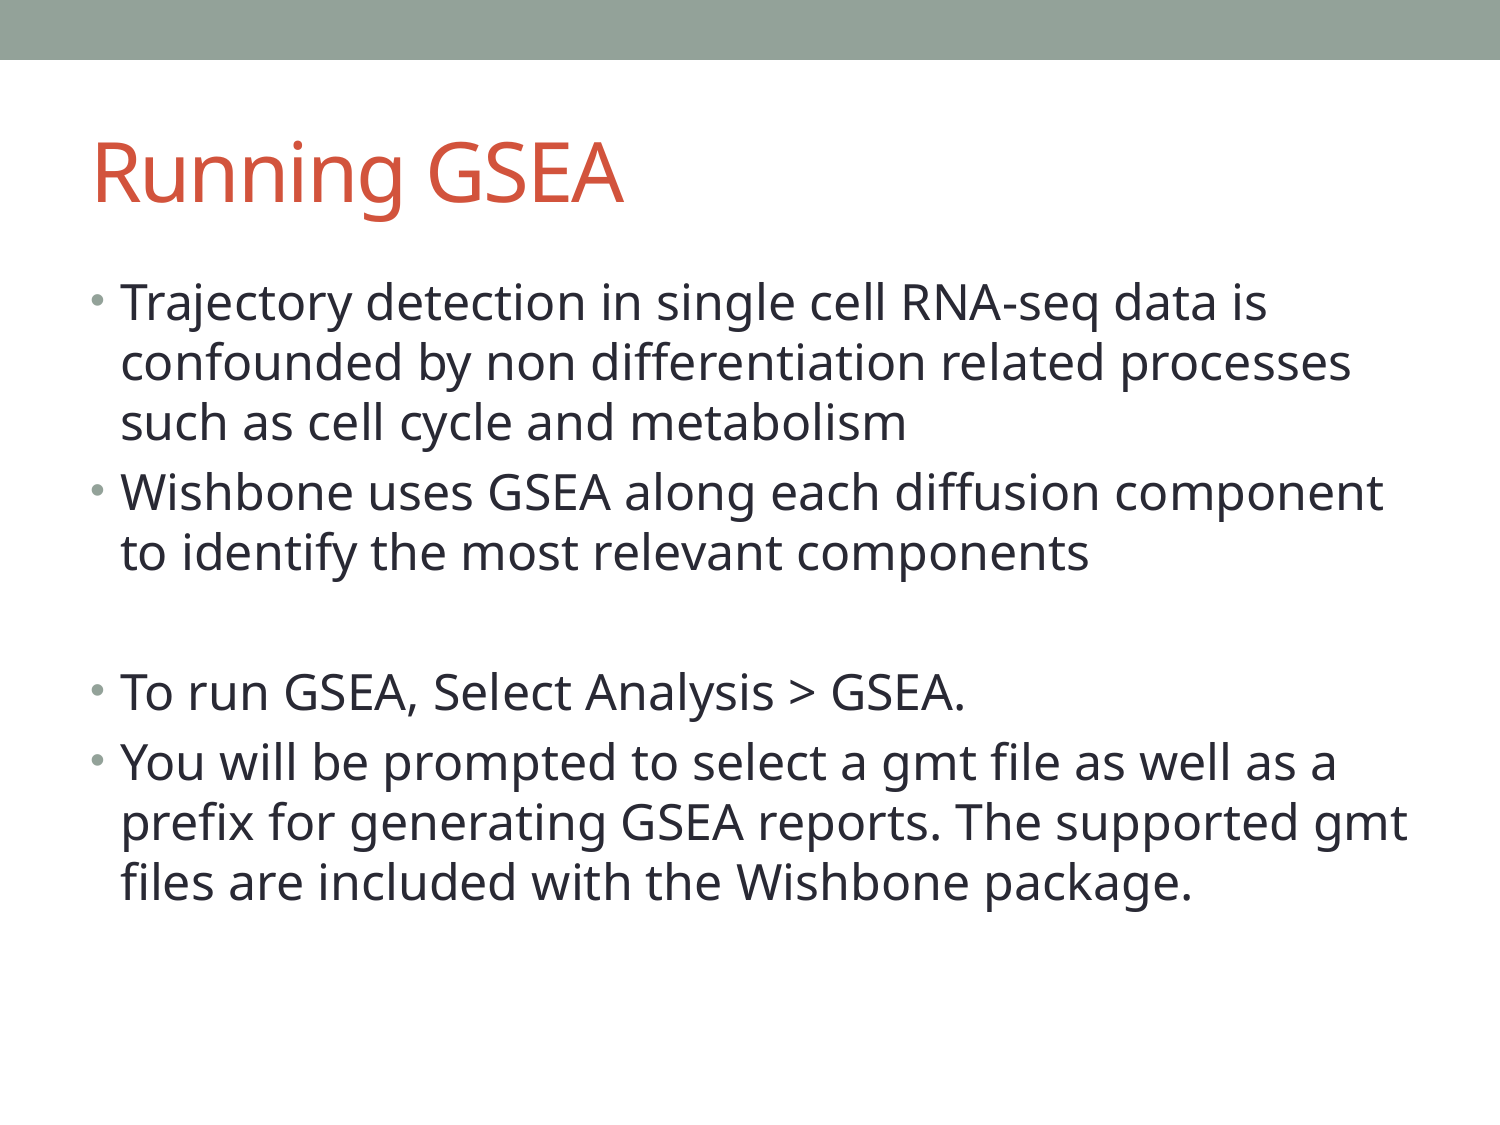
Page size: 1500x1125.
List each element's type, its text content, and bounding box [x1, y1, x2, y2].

list Trajectory detection in single cell RNA-seq data is confounded by non differentiation related processes such as cell cycle and metabolism Wishbone uses GSEA along each diffusion component to identify the most relevant components To run GSEA, Select Analysis > GSEA. You will be prompted to select a gmt file as well as a prefix for generating GSEA reports. The supported gmt files are included with the Wishbone package. [75, 262, 1425, 1063]
title Running GSEA [75, 87, 1425, 250]
